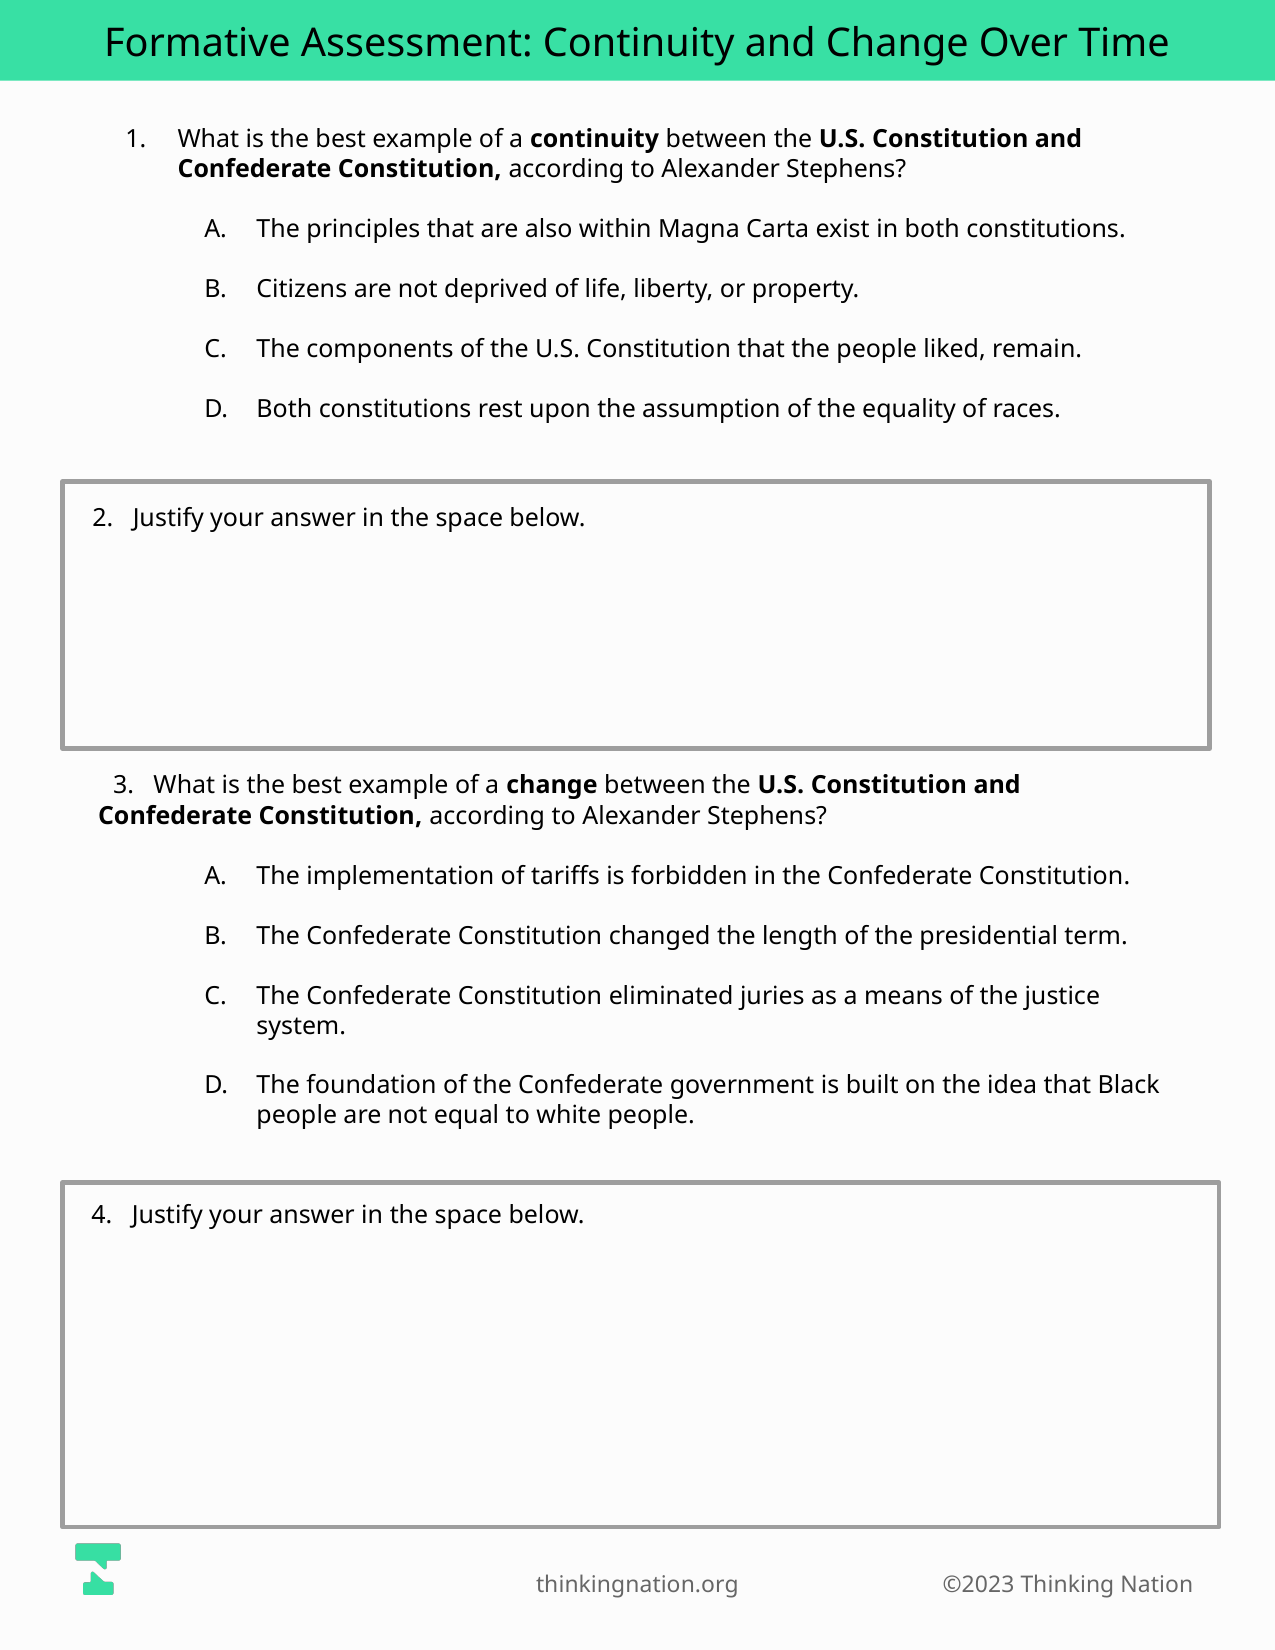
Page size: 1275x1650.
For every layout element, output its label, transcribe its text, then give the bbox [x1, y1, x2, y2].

text_box Formative Assessment: Continuity and Change Over Time [0, 0, 1275, 81]
picture [62, 1533, 134, 1605]
text_box thinkingnation.org [486, 1553, 789, 1605]
text_box What is the best example of a continuity between the U.S. Constitution and Confederate Constitution, according to Alexander Stephens? The principles that are also within Magna Carta exist in both constitutions. Citizens are not deprived of life, liberty, or property. The components of the U.S. Constitution that the people liked, remain. Both constitutions rest upon the assumption of the equality of races. [82, 107, 1191, 481]
text_box 4. Justify your answer in the space below. [62, 1182, 1220, 1527]
text_box ©2023 Thinking Nation [907, 1553, 1210, 1605]
text_box 2. Justify your answer in the space below. [62, 481, 1210, 749]
text_box 3. What is the best example of a change between the U.S. Constitution and Confederate Constitution, according to Alexander Stephens? The implementation of tariffs is forbidden in the Confederate Constitution. The Confederate Constitution changed the length of the presidential term. The Confederate Constitution eliminated juries as a means of the justice system. The foundation of the Confederate government is built on the idea that Black people are not equal to white people. [82, 748, 1191, 1156]
